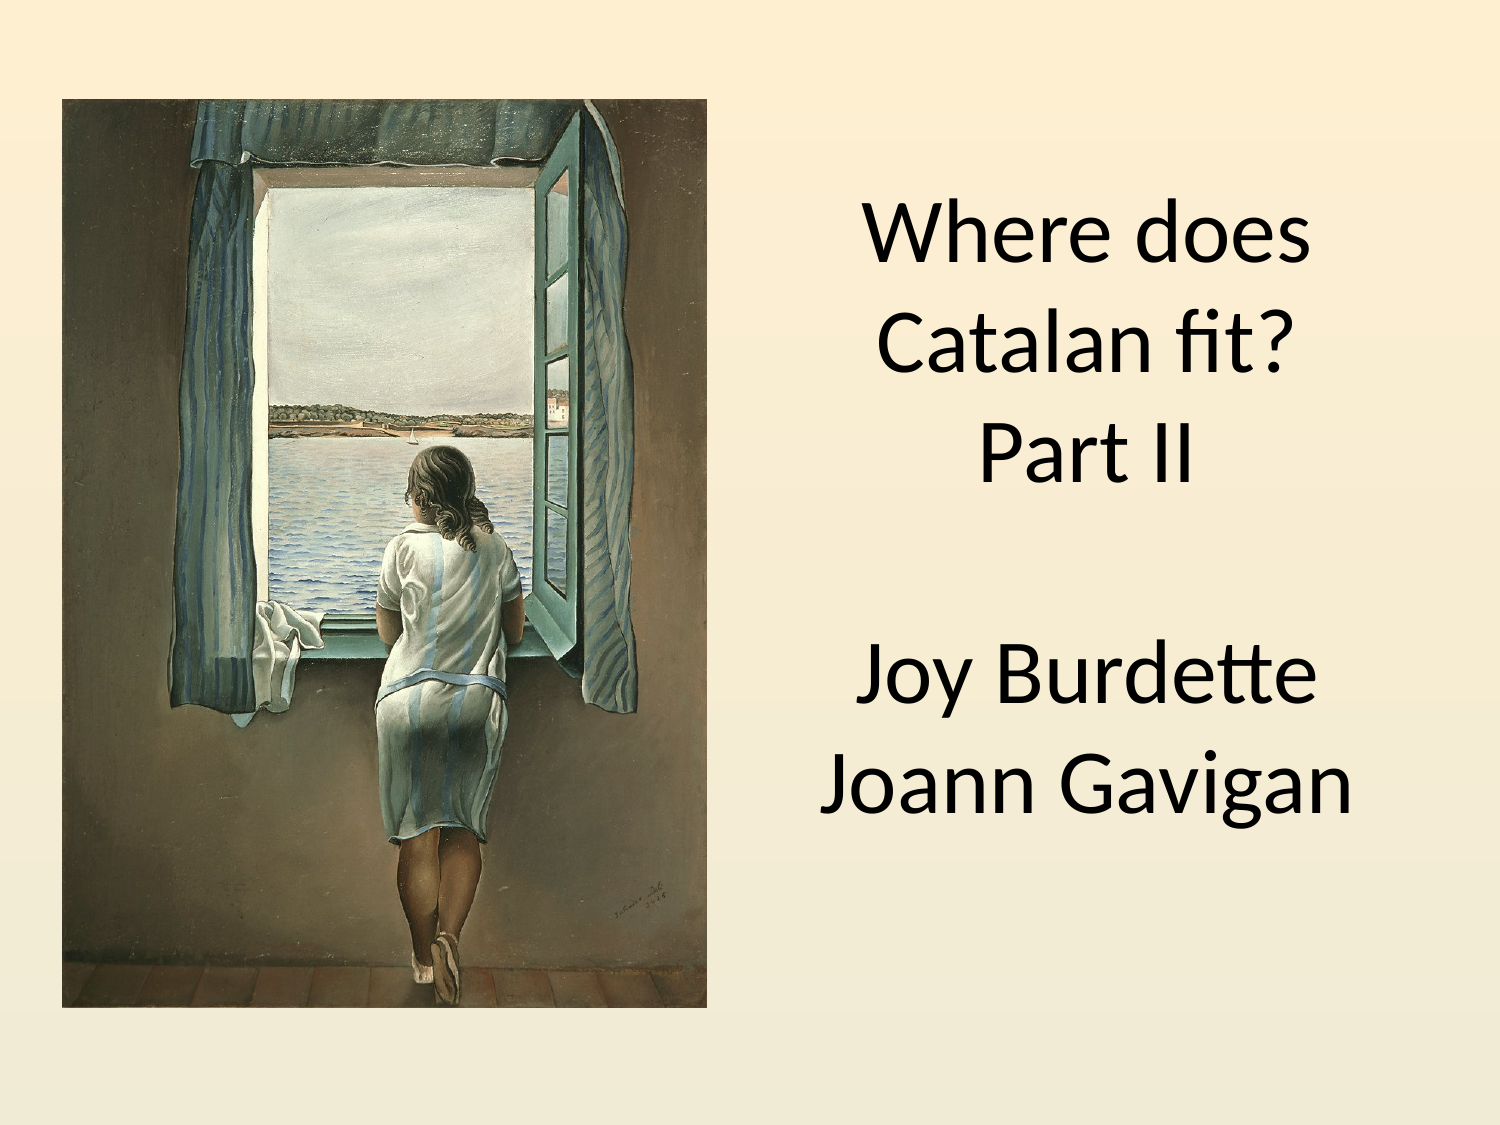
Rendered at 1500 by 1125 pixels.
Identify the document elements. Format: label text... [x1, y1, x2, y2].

picture [62, 99, 707, 1008]
title Where does Catalan fit? Part II Joy Burdette Joann Gavigan [737, 99, 1438, 1013]
